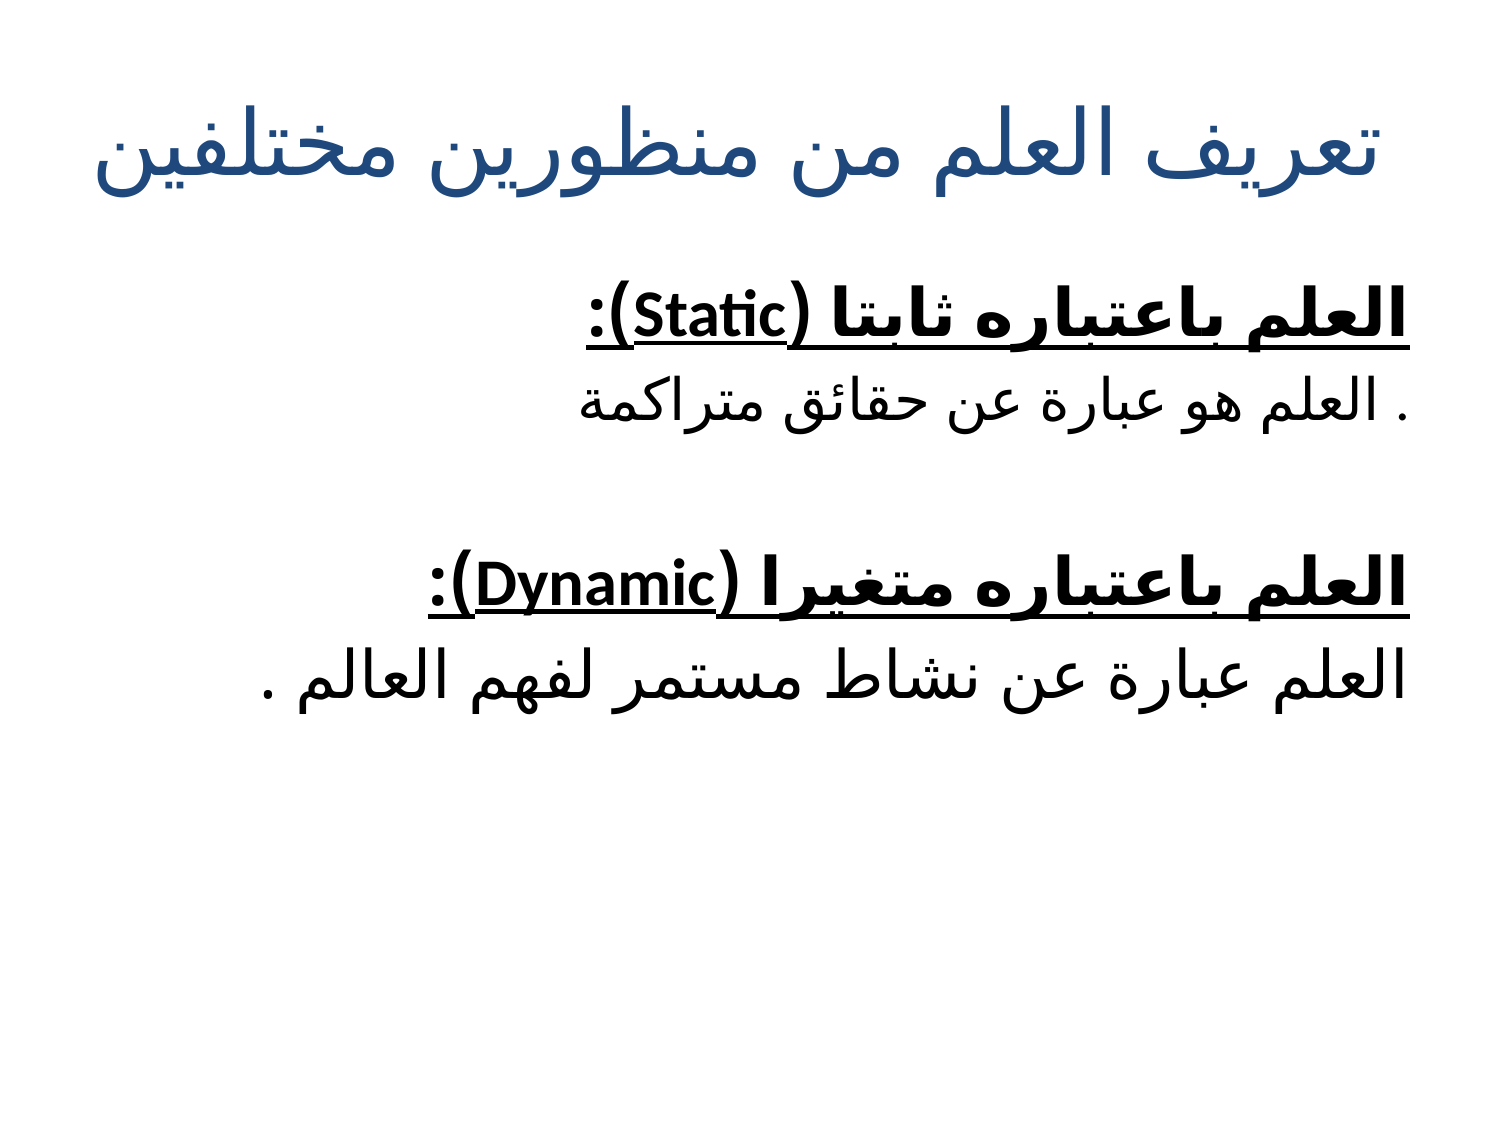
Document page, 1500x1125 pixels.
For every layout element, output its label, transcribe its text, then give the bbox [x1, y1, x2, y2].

title تعريف العلم من منظورين مختلفين [75, 45, 1425, 233]
list العلم باعتباره ثابتا (Static): العلم هو عبارة عن حقائق متراكمة . العلم باعتباره متغيرا (Dynamic): العلم عبارة عن نشاط مستمر لفهم العالم . [75, 262, 1425, 1005]
